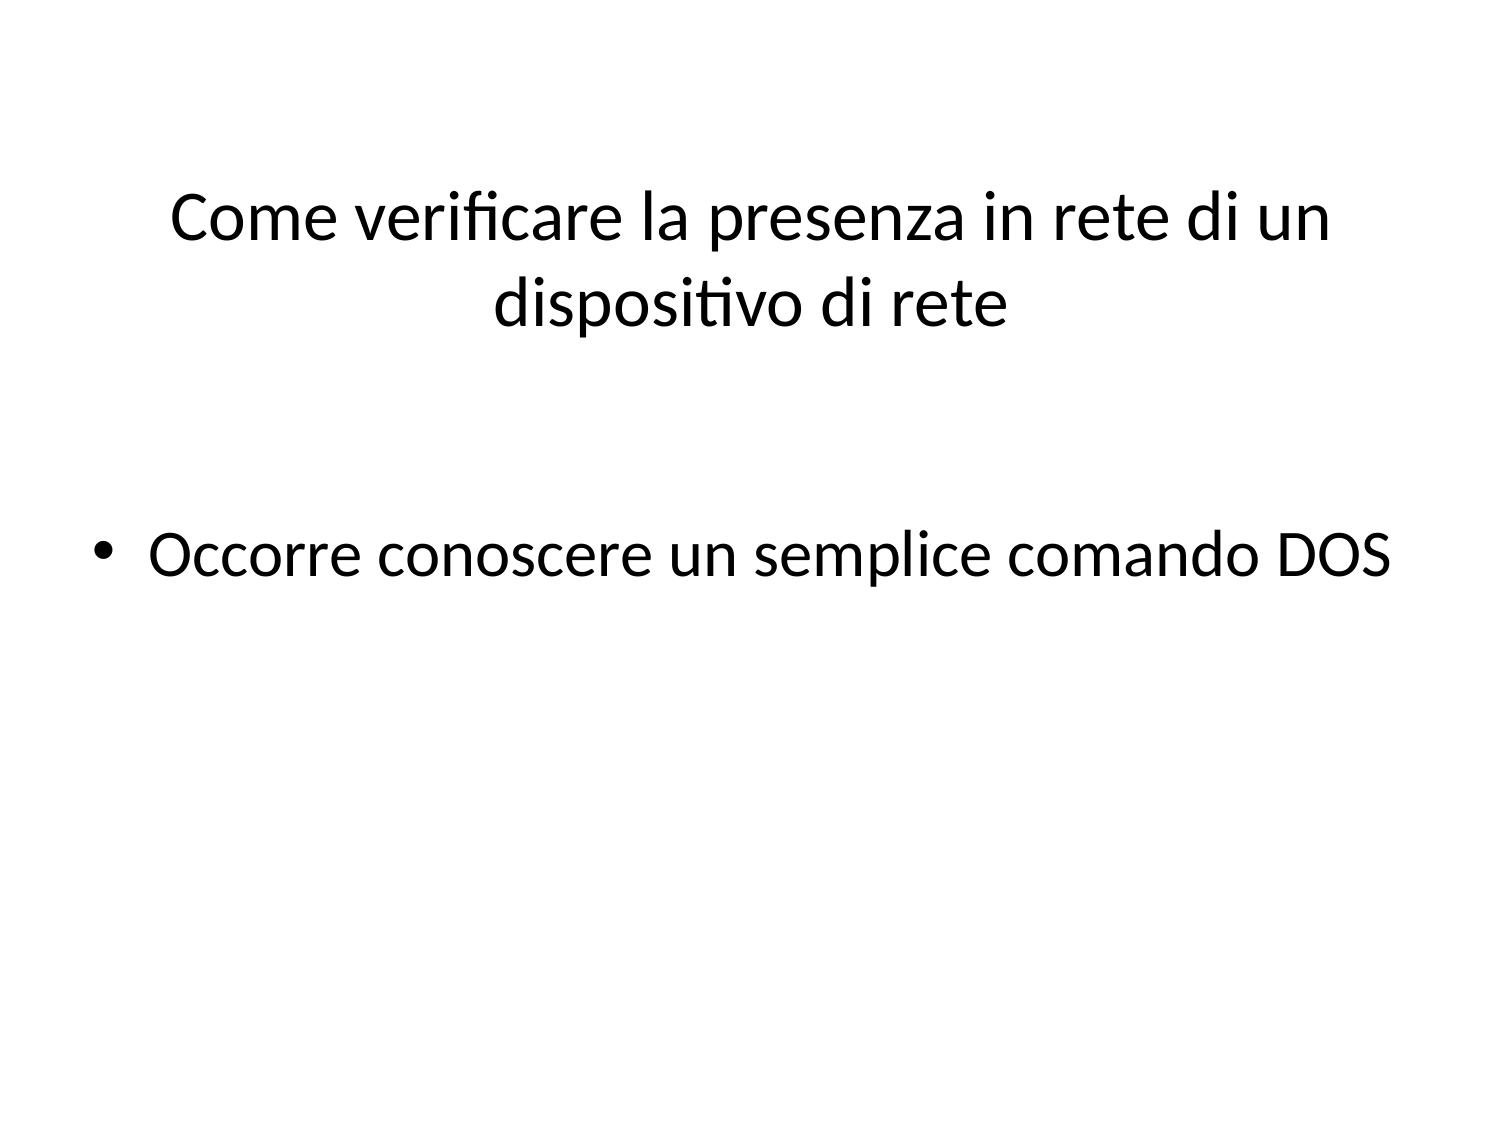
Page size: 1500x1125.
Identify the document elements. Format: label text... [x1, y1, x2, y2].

title Come verificare la presenza in rete di un dispositivo di rete [76, 160, 1427, 349]
list Occorre conoscere un semplice comando DOS [76, 408, 1427, 1125]
